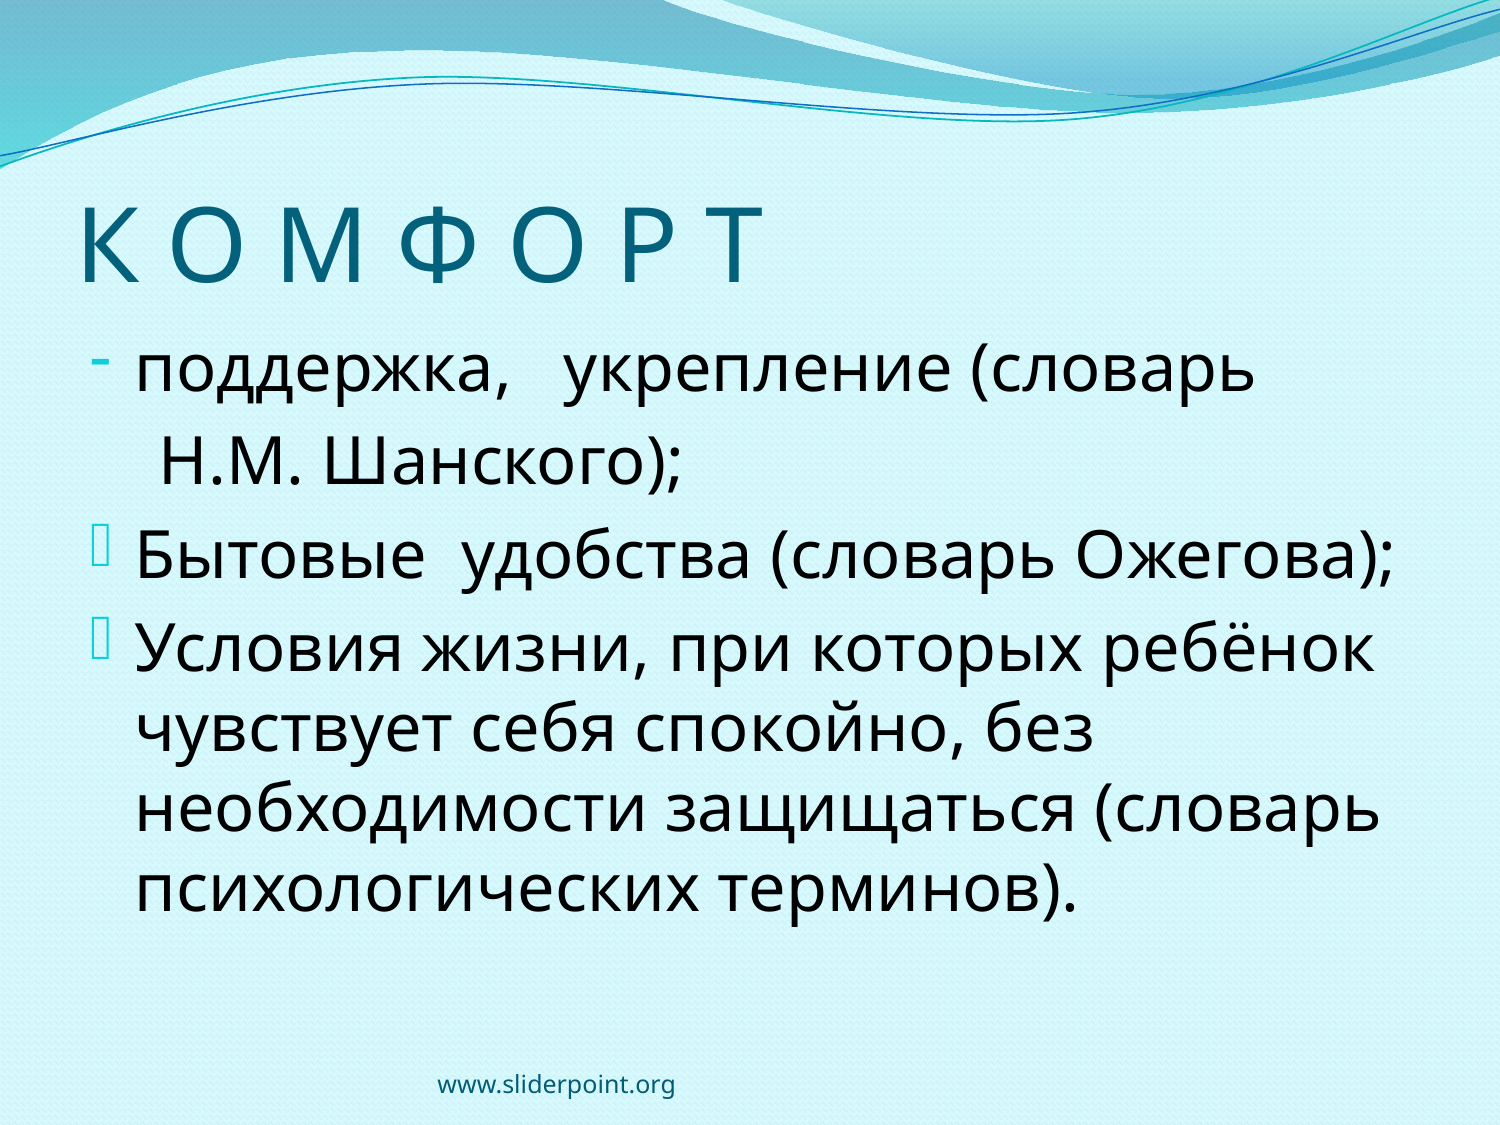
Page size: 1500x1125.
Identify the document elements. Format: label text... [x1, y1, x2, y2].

list поддержка, укрепление (словарь Н.М. Шанского); Бытовые удобства (словарь Ожегова); Условия жизни, при которых ребёнок чувствует себя спокойно, без необходимости защищаться (словарь психологических терминов). [75, 317, 1425, 1038]
title К О М Ф О Р Т [75, 115, 1425, 303]
footer www.sliderpoint.org [437, 1042, 988, 1103]
